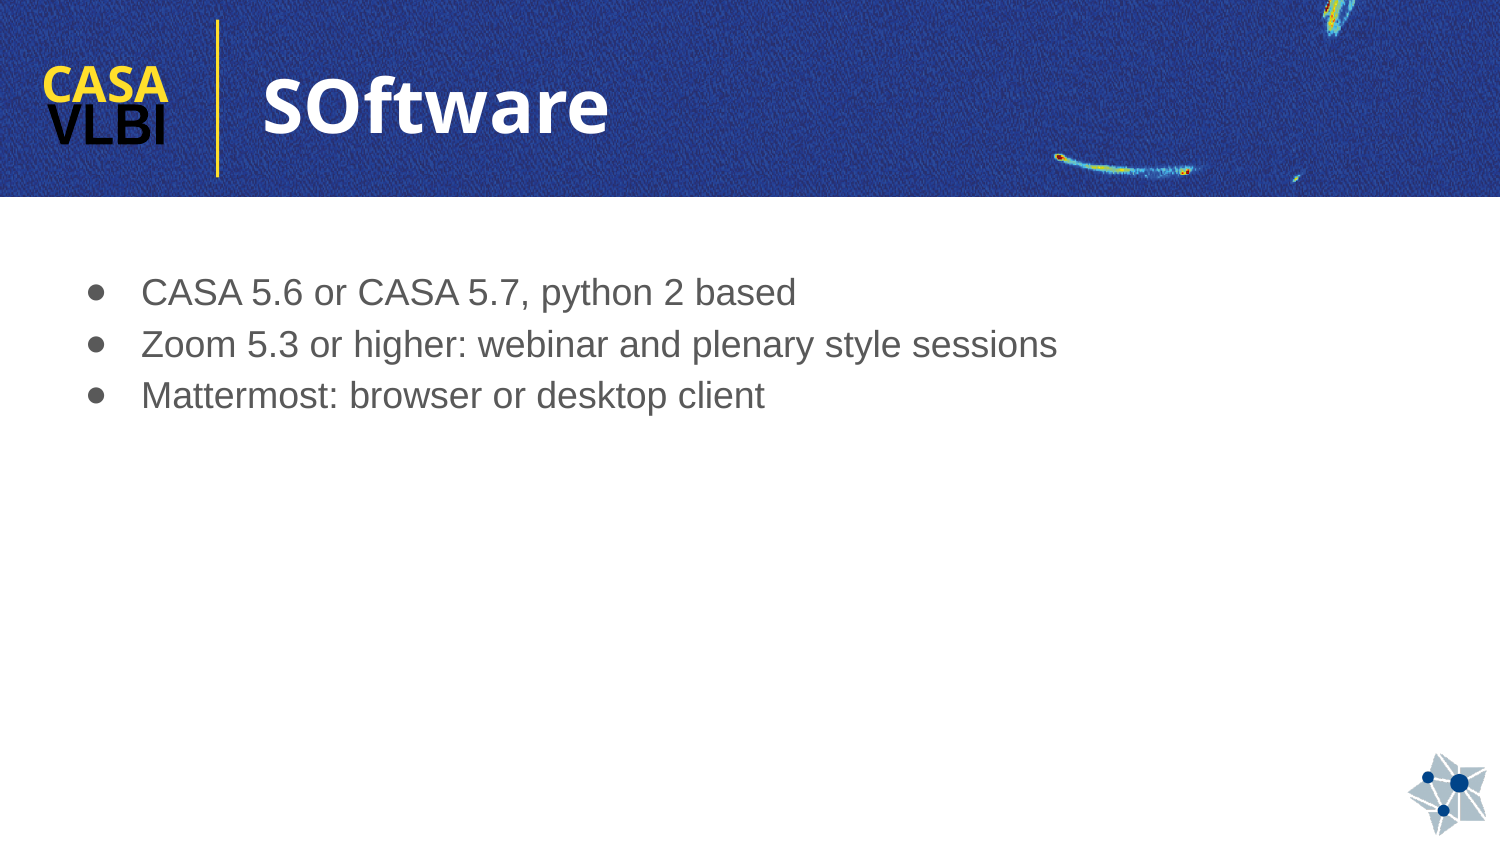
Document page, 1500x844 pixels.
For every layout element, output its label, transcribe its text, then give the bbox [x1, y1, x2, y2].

picture [1383, 729, 1500, 844]
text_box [23, 52, 187, 145]
picture [0, 0, 1500, 197]
list CASA 5.6 or CASA 5.7, python 2 based Zoom 5.3 or higher: webinar and plenary style sessions Mattermost: browser or desktop client [51, 246, 1449, 807]
